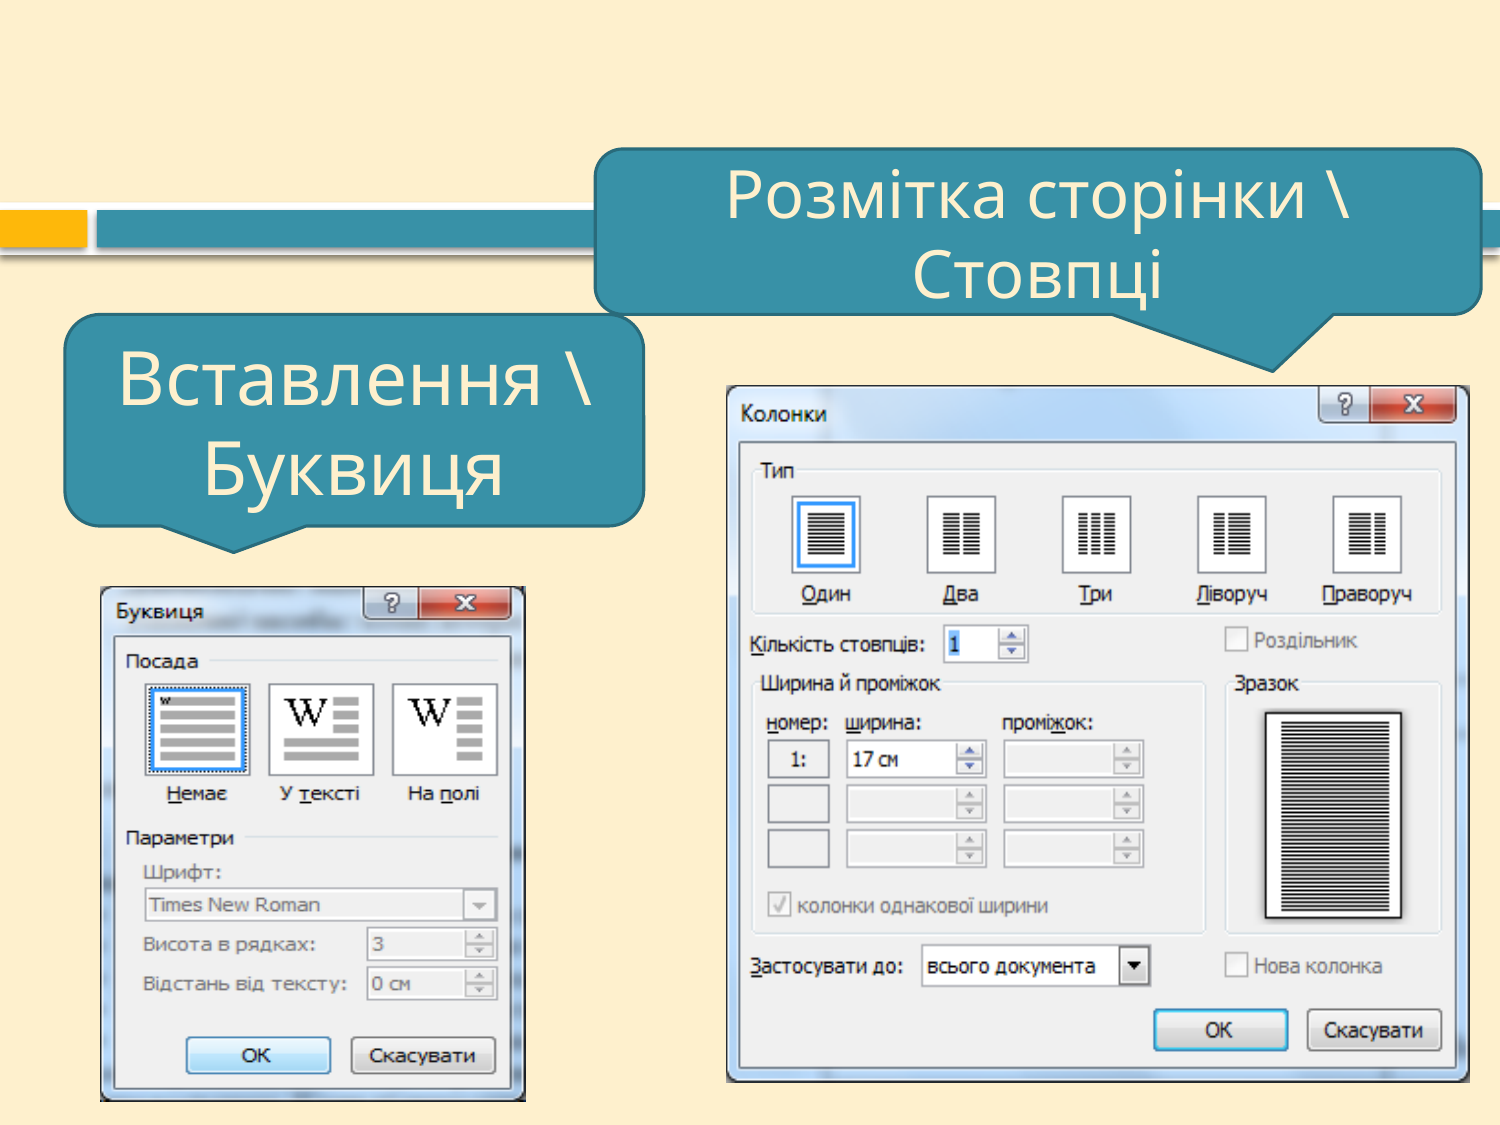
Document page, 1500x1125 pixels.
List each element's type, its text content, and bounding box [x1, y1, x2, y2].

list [726, 385, 1470, 1083]
text_box Вставлення \ Буквиця [63, 312, 646, 554]
picture [100, 585, 526, 1102]
text_box Розмітка сторінки \ Стовпці [593, 147, 1483, 373]
